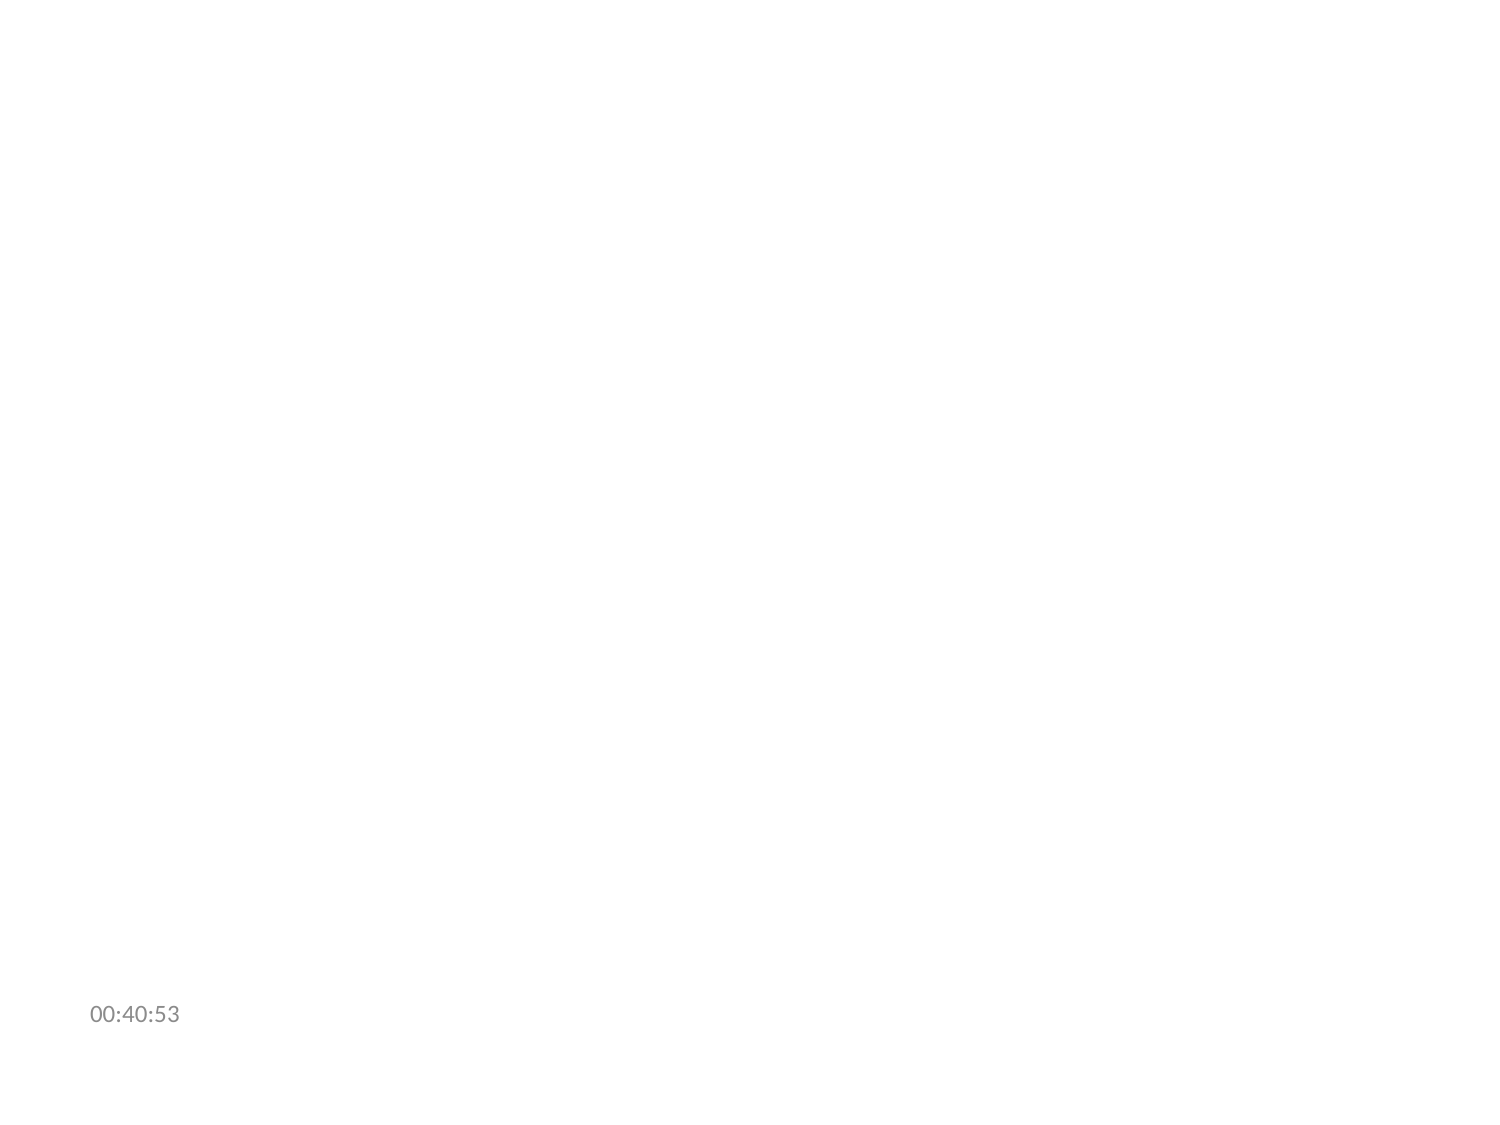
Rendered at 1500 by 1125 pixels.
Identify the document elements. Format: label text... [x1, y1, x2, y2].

text_box 15:35:09 [75, 982, 425, 1043]
